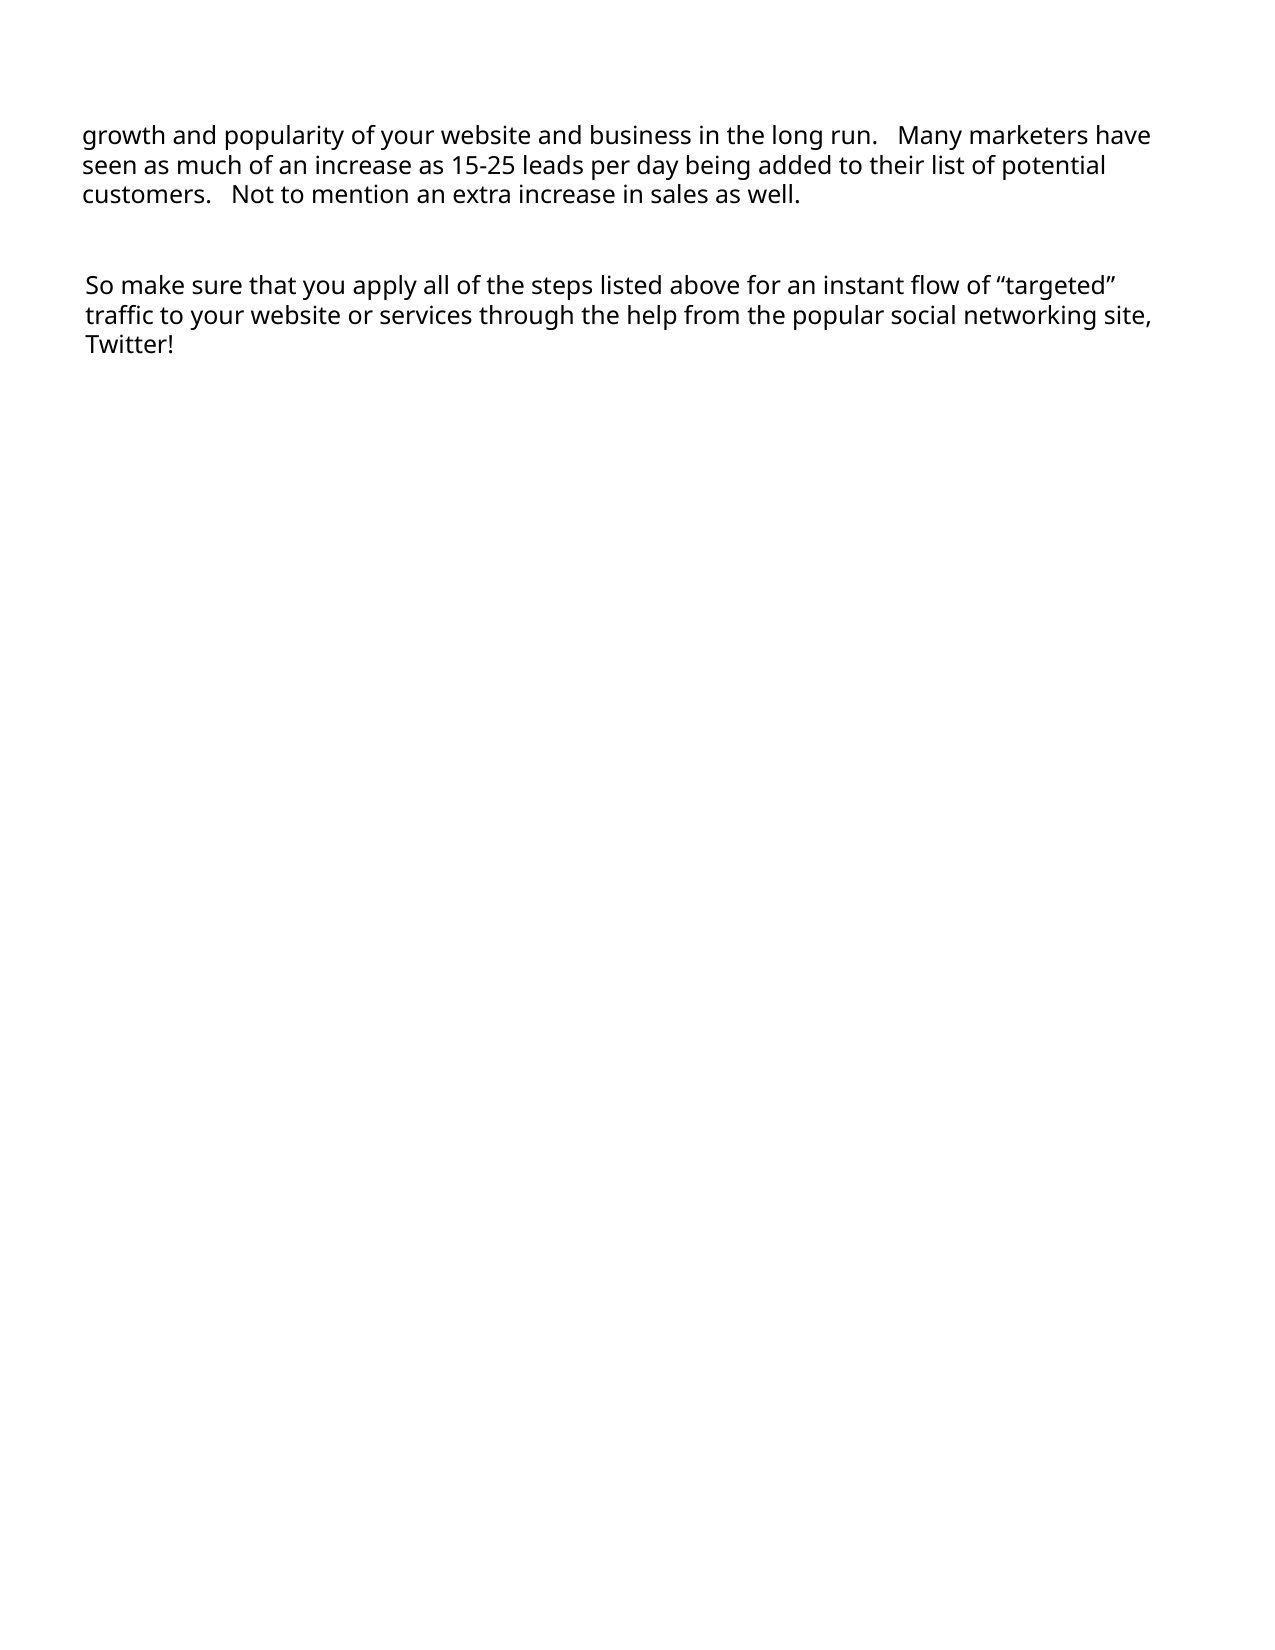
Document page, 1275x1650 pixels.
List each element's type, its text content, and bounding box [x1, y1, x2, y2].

text_box growth and popularity of your website and business in the long run. Many marketers have seen as much of an increase as 15-25 leads per day being added to their list of potential customers. Not to mention an extra increase in sales as well. [82, 120, 1152, 216]
text_box So make sure that you apply all of the steps listed above for an instant flow of “targeted” traffic to your website or services through the help from the popular social networking site, Twitter! [85, 270, 1153, 366]
